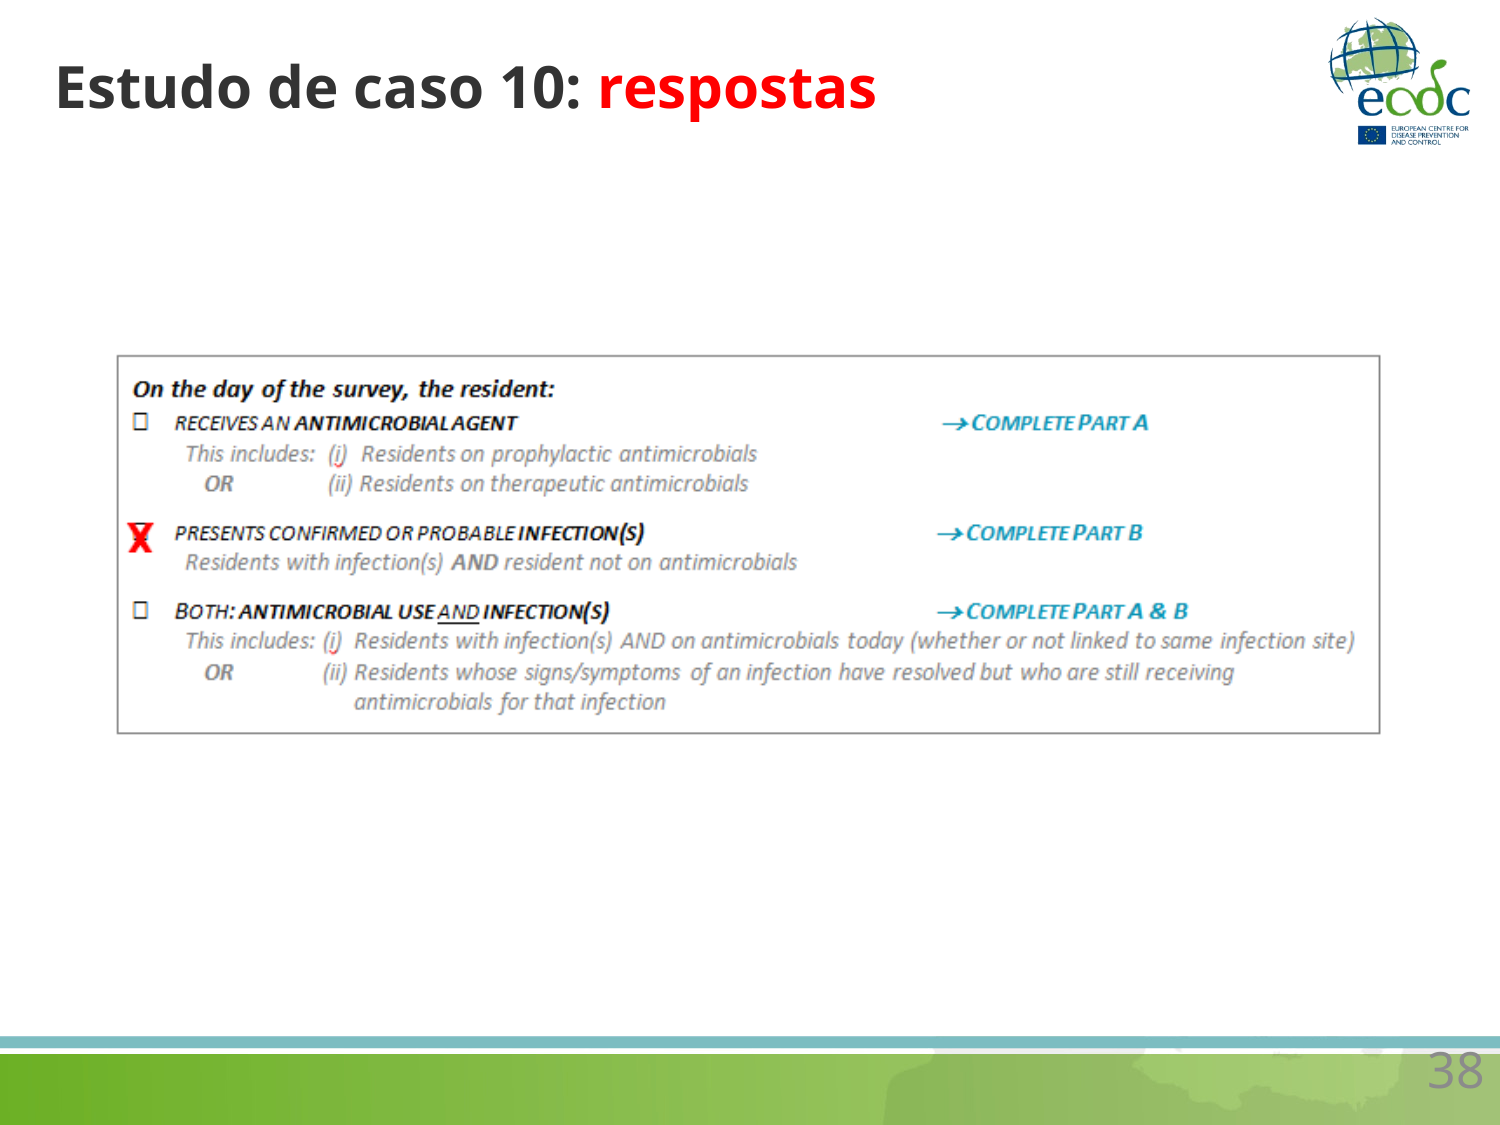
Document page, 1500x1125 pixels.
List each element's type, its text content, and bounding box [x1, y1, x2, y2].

picture [0, 1036, 1500, 1125]
title Estudo de caso 10: respostas [54, 58, 1405, 152]
picture [105, 338, 1394, 745]
slide_number 38 [1149, 1042, 1500, 1103]
picture [1328, 17, 1473, 148]
